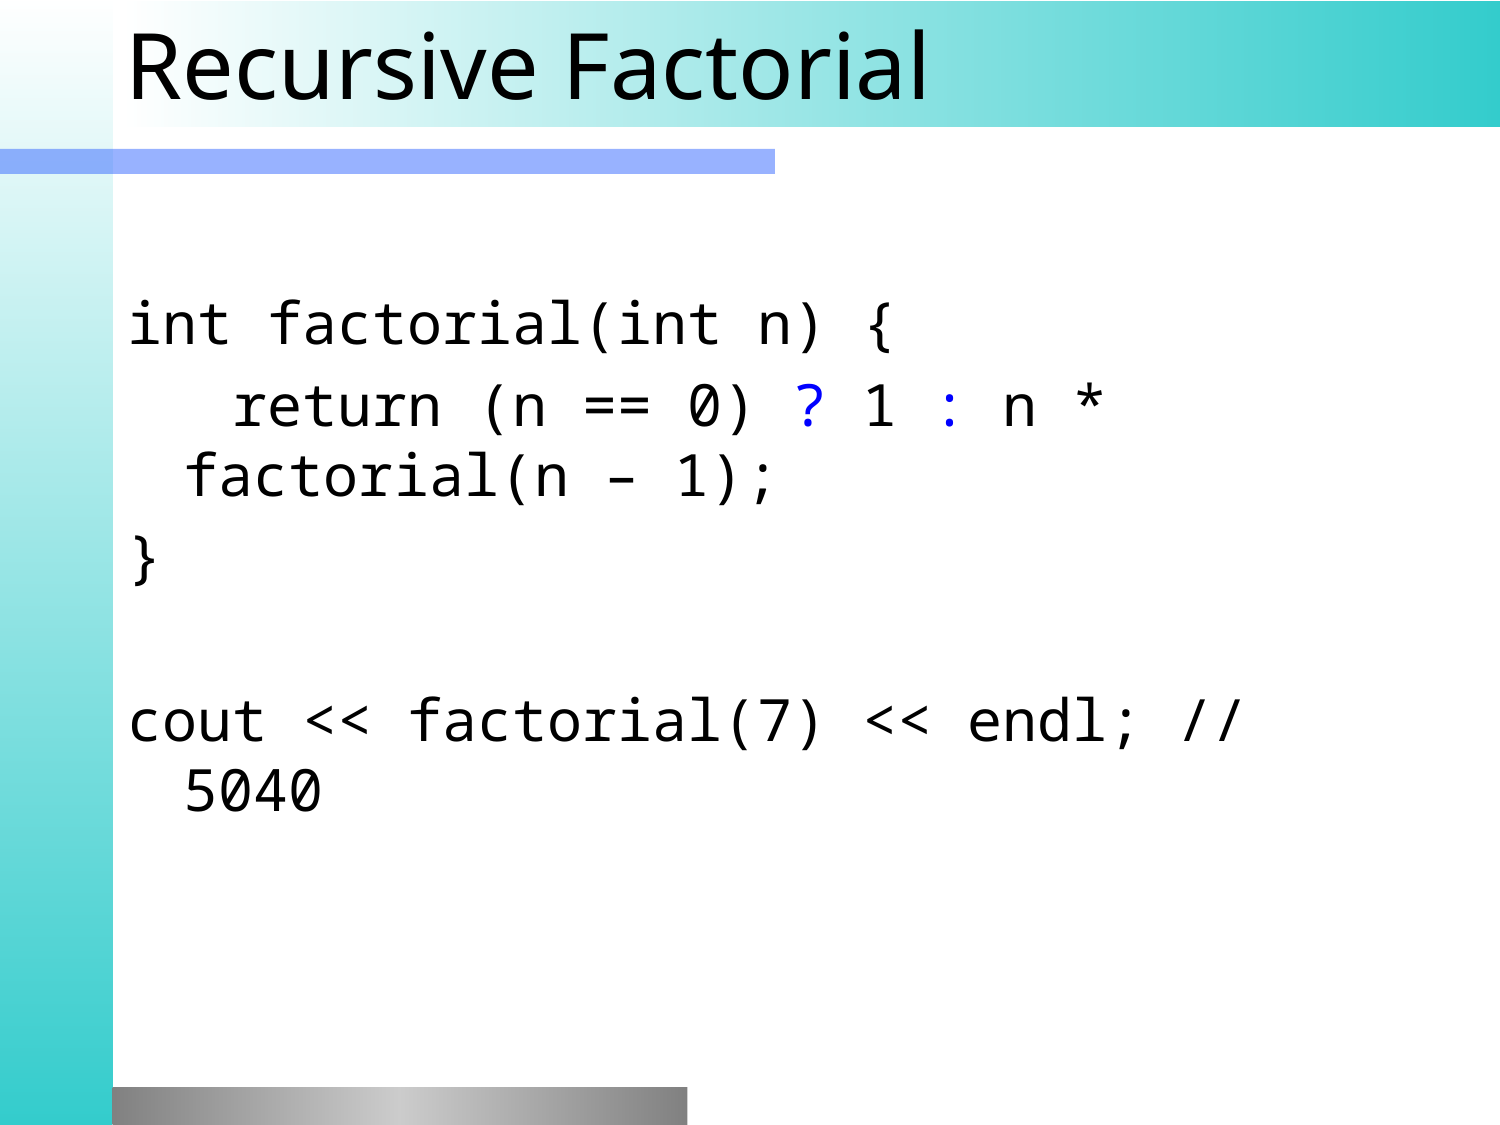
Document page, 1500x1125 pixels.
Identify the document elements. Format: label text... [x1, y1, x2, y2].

list int factorial(int n) { return (n == 0) ? 1 : n * factorial(n – 1); } cout << factorial(7) << endl; // 5040 [112, 278, 1426, 1073]
title Recursive Factorial [110, 0, 1500, 126]
